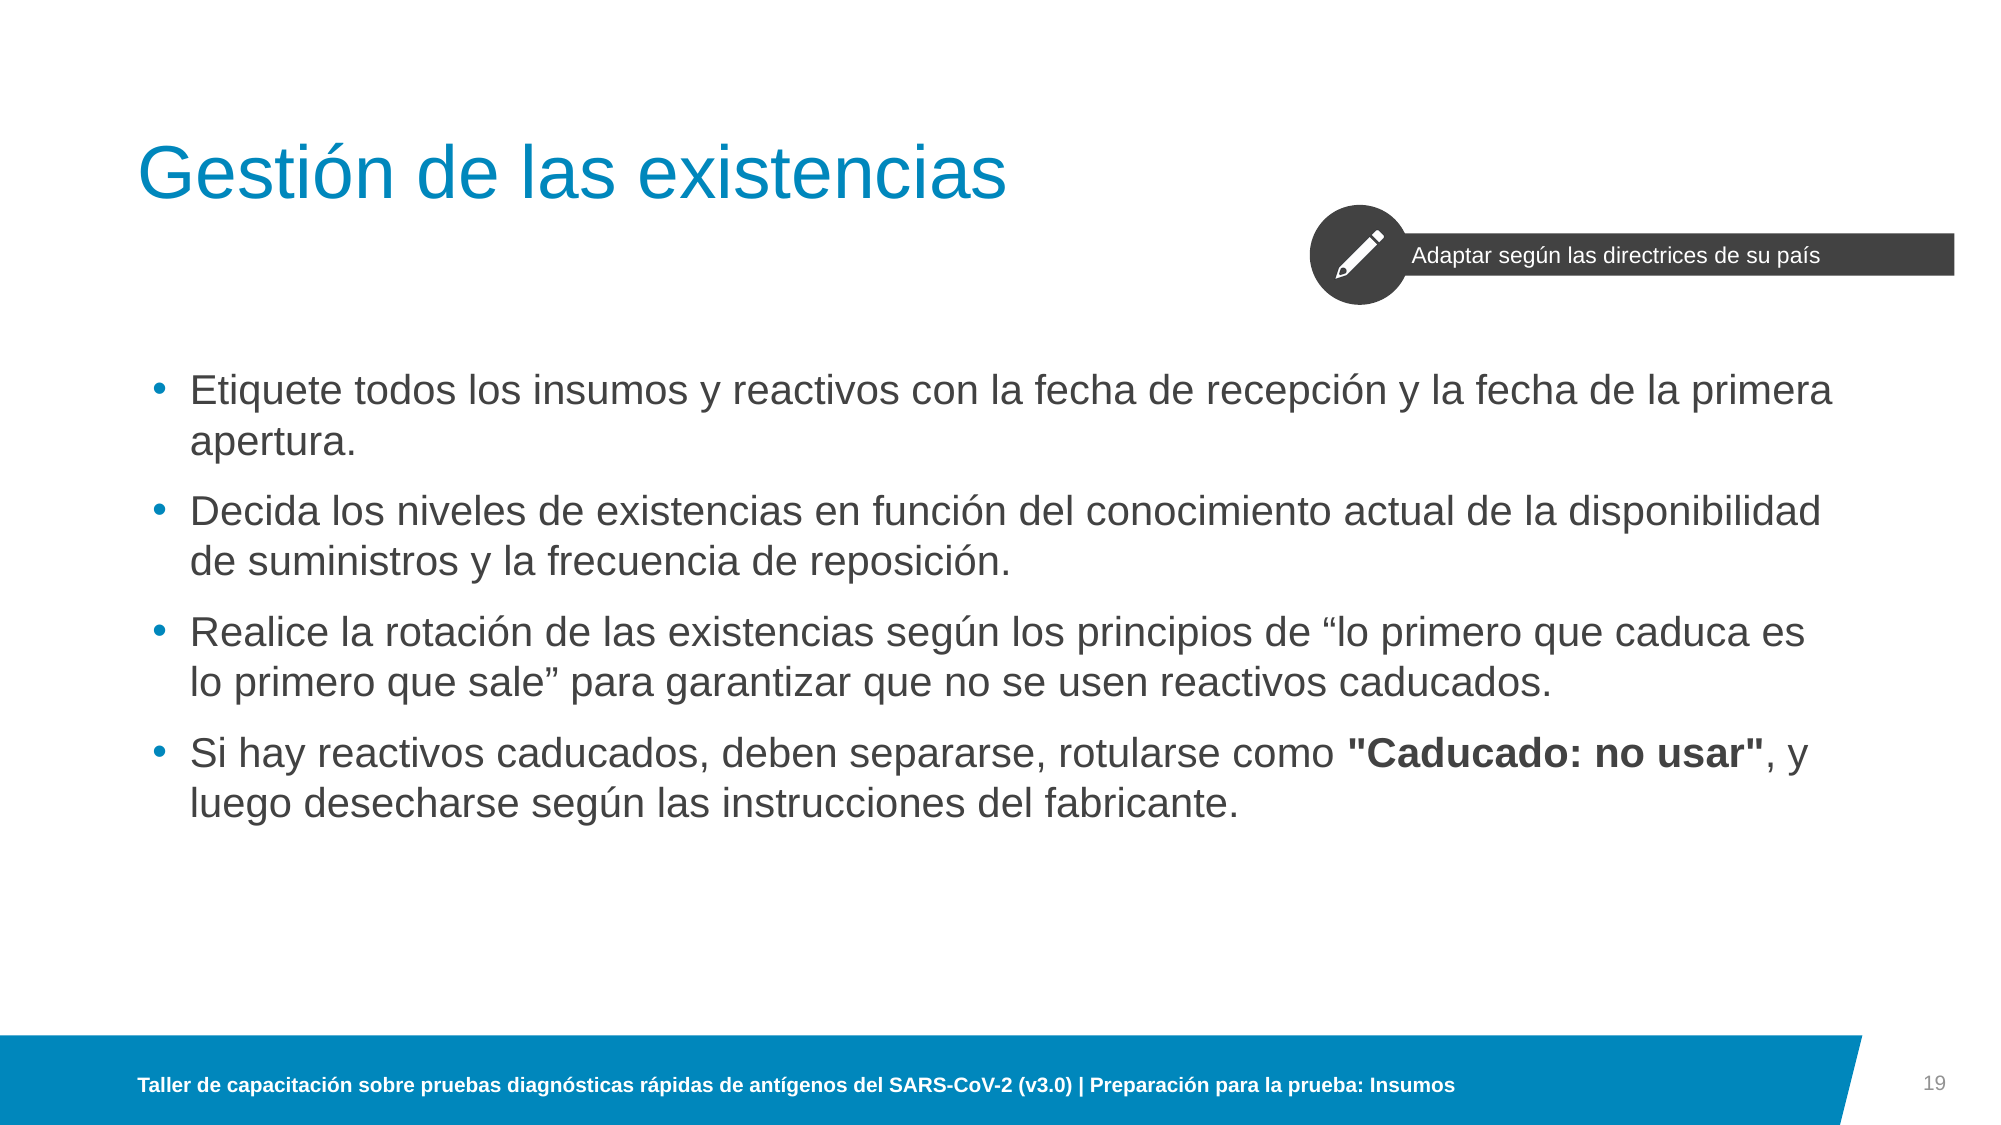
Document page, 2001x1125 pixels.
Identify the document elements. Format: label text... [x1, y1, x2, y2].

title Gestión de las existencias [137, 59, 1863, 215]
list Etiquete todos los insumos y reactivos con la fecha de recepción y la fecha de la primera apertura. Decida los niveles de existencias en función del conocimiento actual de la disponibilidad de suministros y la frecuencia de reposición. Realice la rotación de las existencias según los principios de “lo primero que caduca es lo primero que sale” para garantizar que no se usen reactivos caducados. Si hay reactivos caducados, deben separarse, rotularse como "Caducado: no usar", y luego desecharse según las instrucciones del fabricante. [137, 284, 1863, 1014]
slide_number 19 [1862, 1035, 1947, 1125]
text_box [1310, 205, 1955, 304]
footer Taller de capacitación sobre pruebas diagnósticas rápidas de antígenos del SARS-CoV-2 (v3.0) | Preparación para la prueba: Insumos [137, 1042, 1491, 1125]
